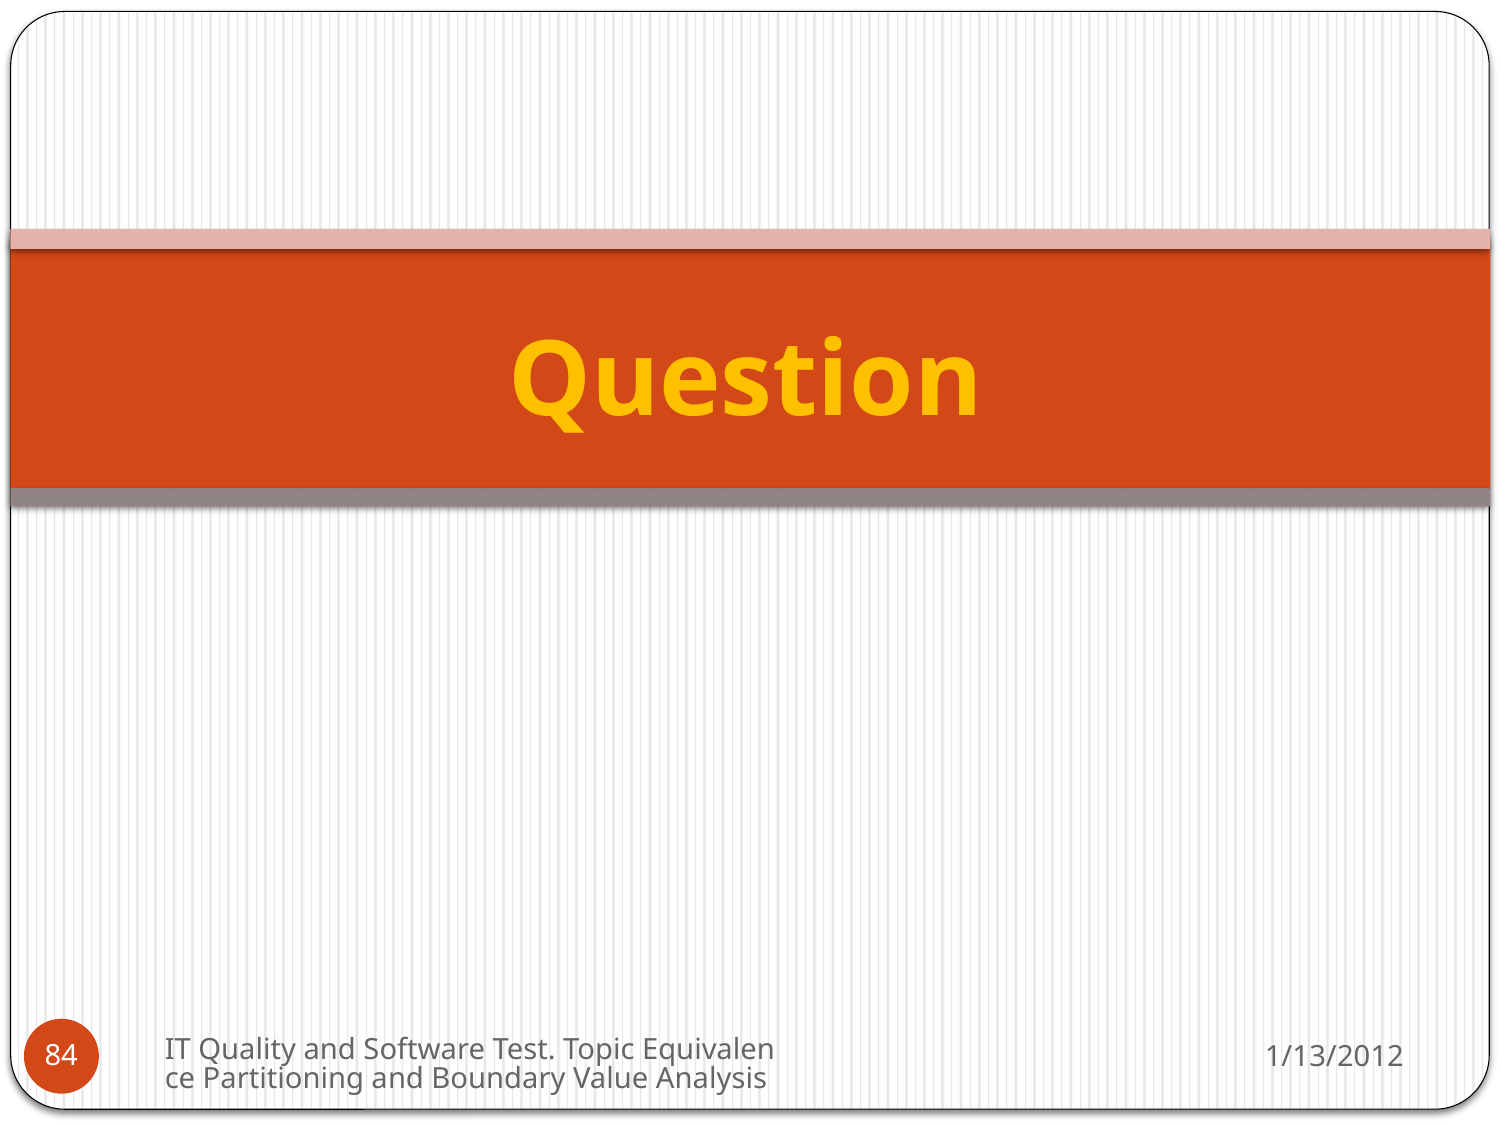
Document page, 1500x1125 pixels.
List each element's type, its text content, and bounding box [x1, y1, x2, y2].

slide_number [1012, 1015, 1419, 1094]
slide_number 84 [23, 1018, 99, 1094]
footer IT Quality and Software Test. Topic Equivalence Partitioning and Boundary Value Analysis [150, 1012, 800, 1088]
text_box Question [493, 303, 998, 444]
